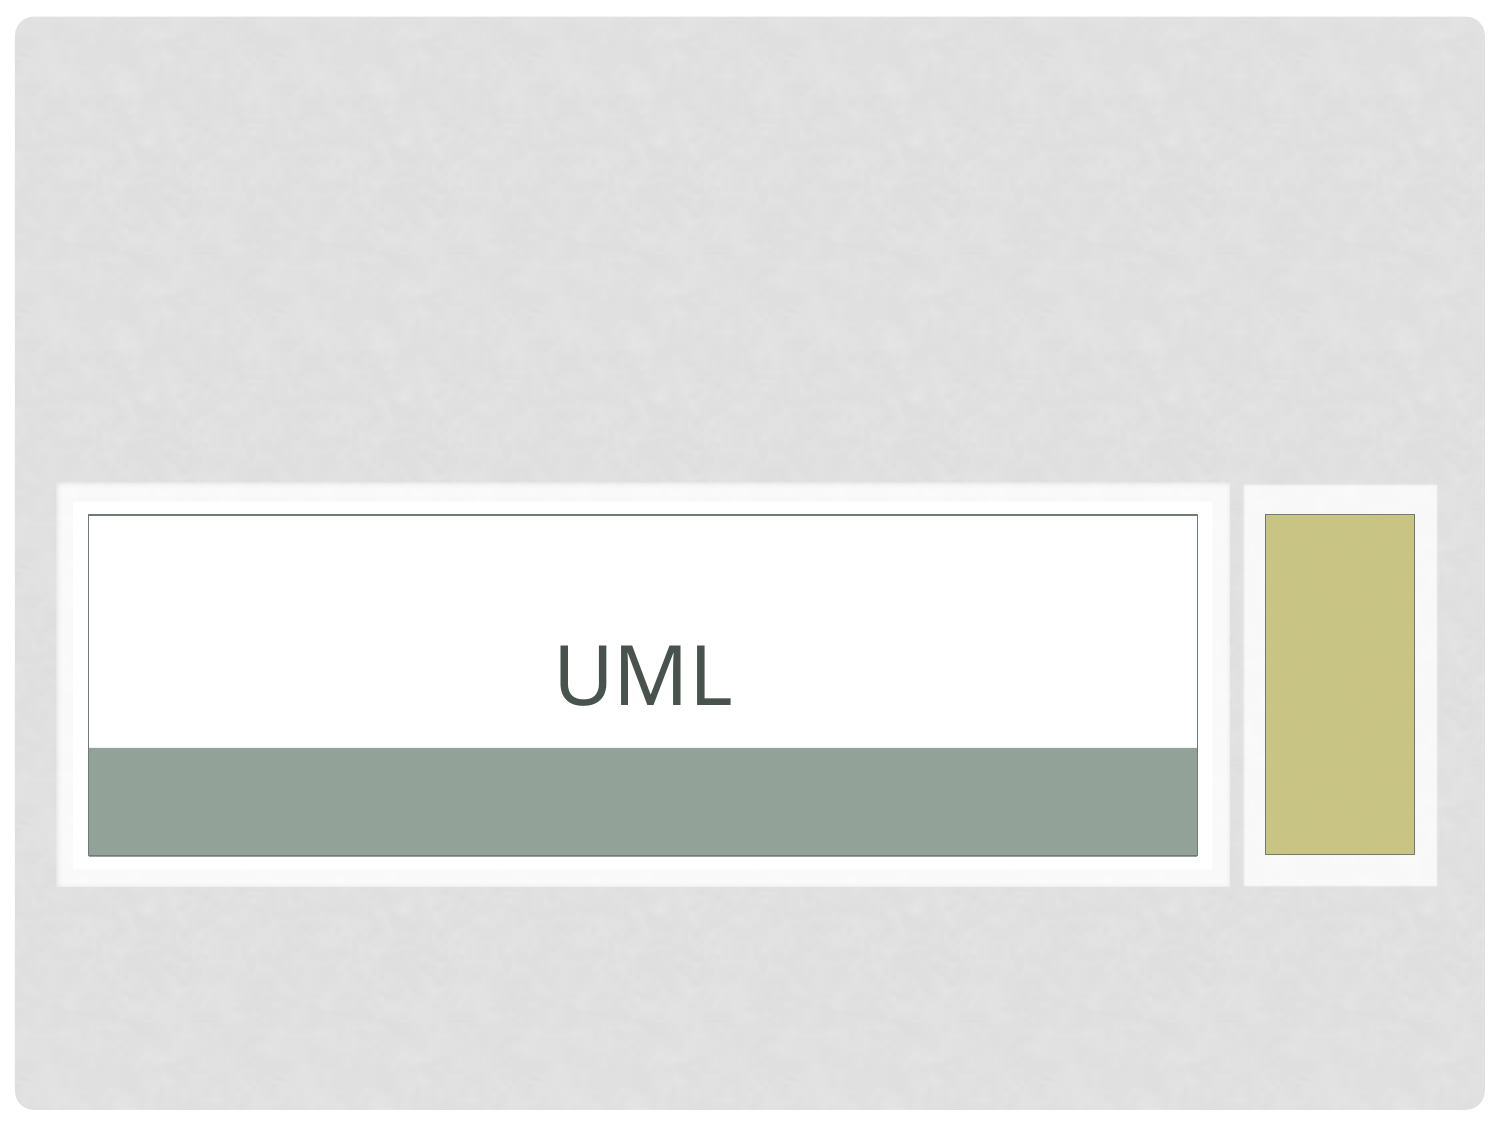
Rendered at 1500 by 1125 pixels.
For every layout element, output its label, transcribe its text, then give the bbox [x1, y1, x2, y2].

title UML [99, 529, 1187, 730]
